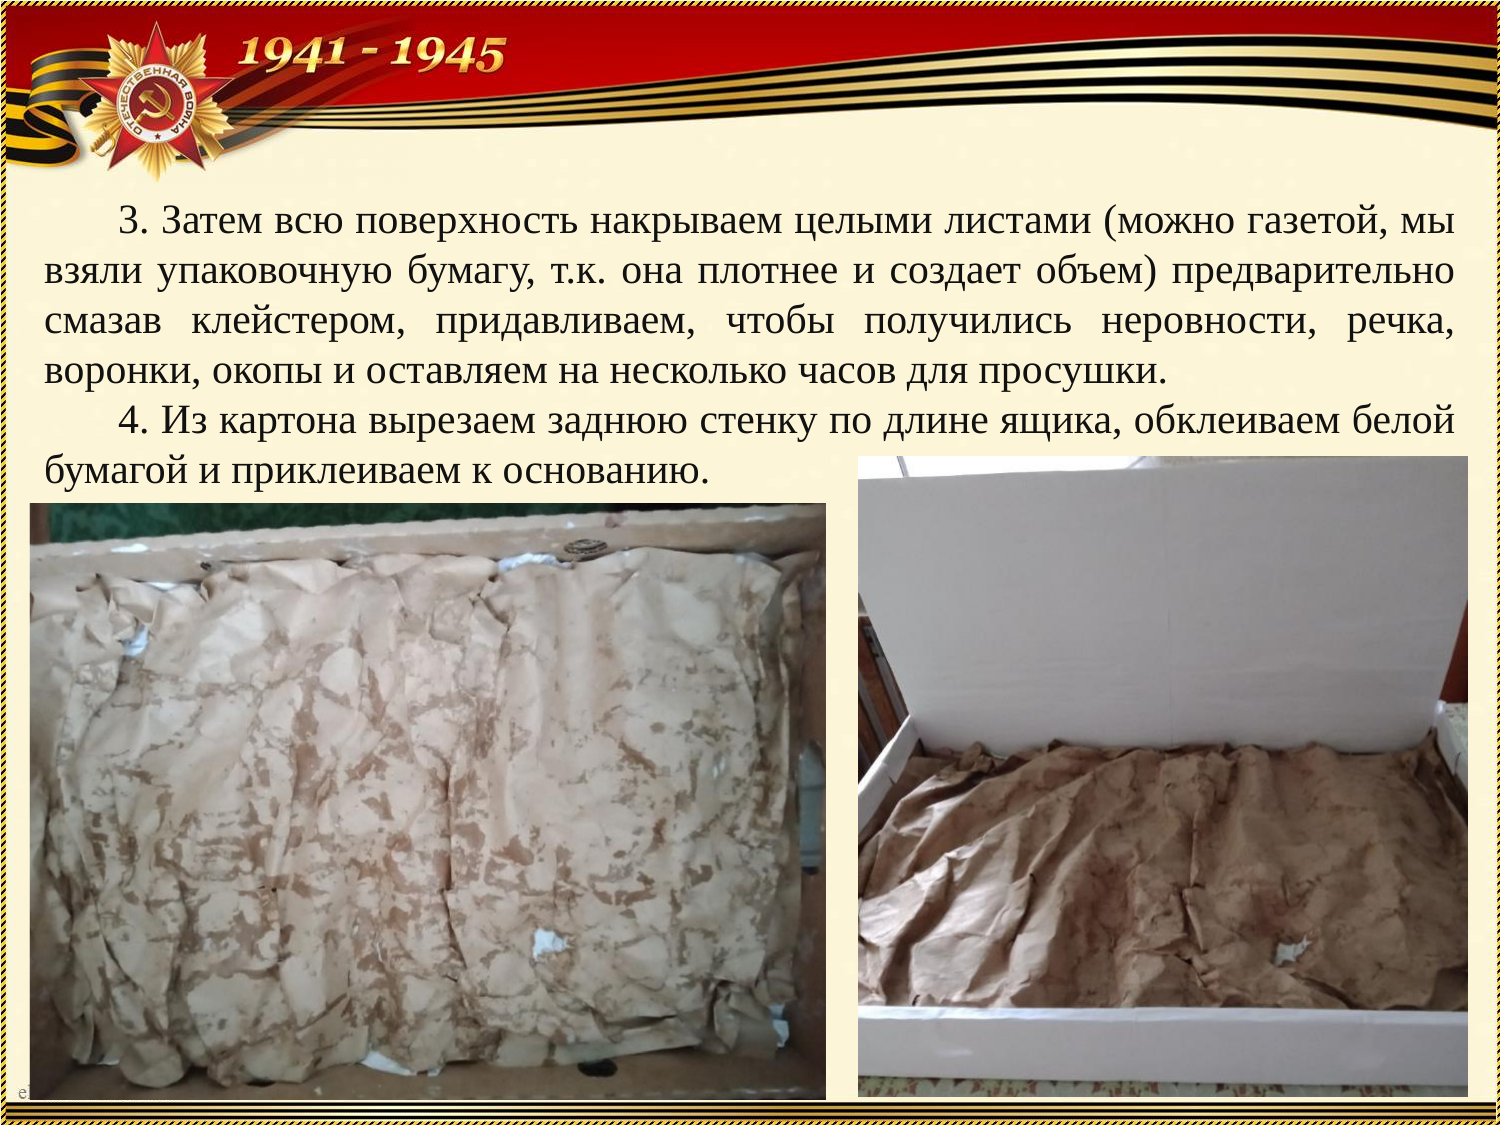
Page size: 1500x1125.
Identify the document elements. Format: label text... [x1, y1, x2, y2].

text_box 3. Затем всю поверхность накрываем целыми листами (можно газетой, мы взяли упаковочную бумагу, т.к. она плотнее и создает объем) предварительно смазав клейстером, придавливаем, чтобы получились неровности, речка, воронки, окопы и оставляем на несколько часов для просушки. 4. Из картона вырезаем заднюю стенку по длине ящика, обклеиваем белой бумагой и приклеиваем к основанию. [29, 184, 1471, 500]
picture [0, 0, 1500, 1125]
